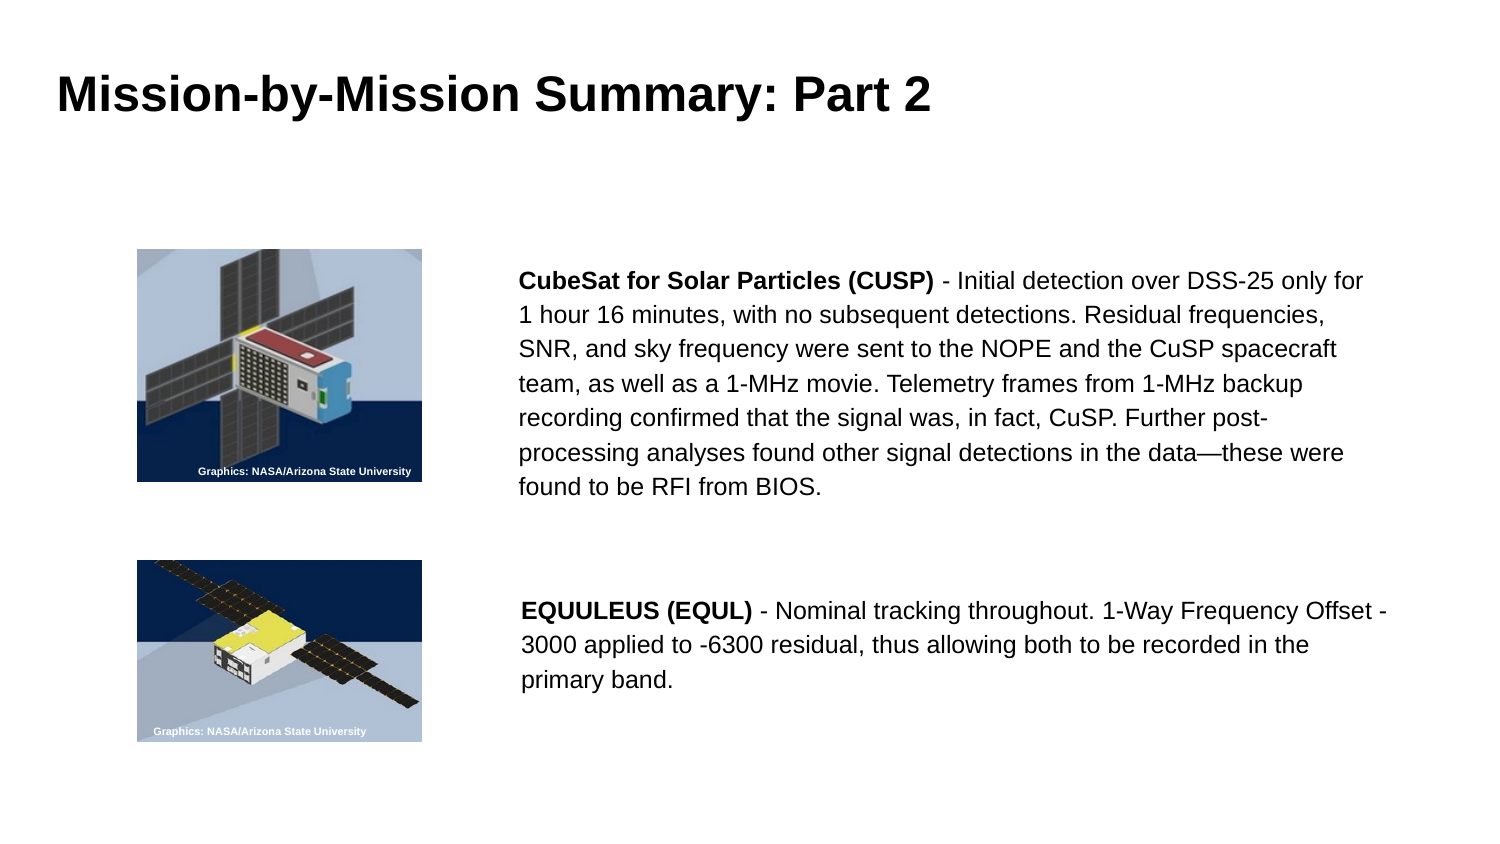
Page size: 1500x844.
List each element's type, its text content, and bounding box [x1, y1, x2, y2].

text_box CubeSat for Solar Particles (CUSP) - Initial detection over DSS-25 only for 1 hour 16 minutes, with no subsequent detections. Residual frequencies, SNR, and sky frequency were sent to the NOPE and the CuSP spacecraft team, as well as a 1-MHz movie. Telemetry frames from 1-MHz backup recording confirmed that the signal was, in fact, CuSP. Further post-processing analyses found other signal detections in the data—these were found to be RFI from BIOS. [503, 206, 1386, 559]
picture [137, 249, 422, 483]
text_box EQUULEUS (EQUL) - Nominal tracking throughout. 1-Way Frequency Offset -3000 applied to -6300 residual, thus allowing both to be recorded in the primary band. [506, 537, 1410, 751]
picture [137, 559, 422, 742]
title Mission-by-Mission Summary: Part 2 [41, 53, 1439, 125]
